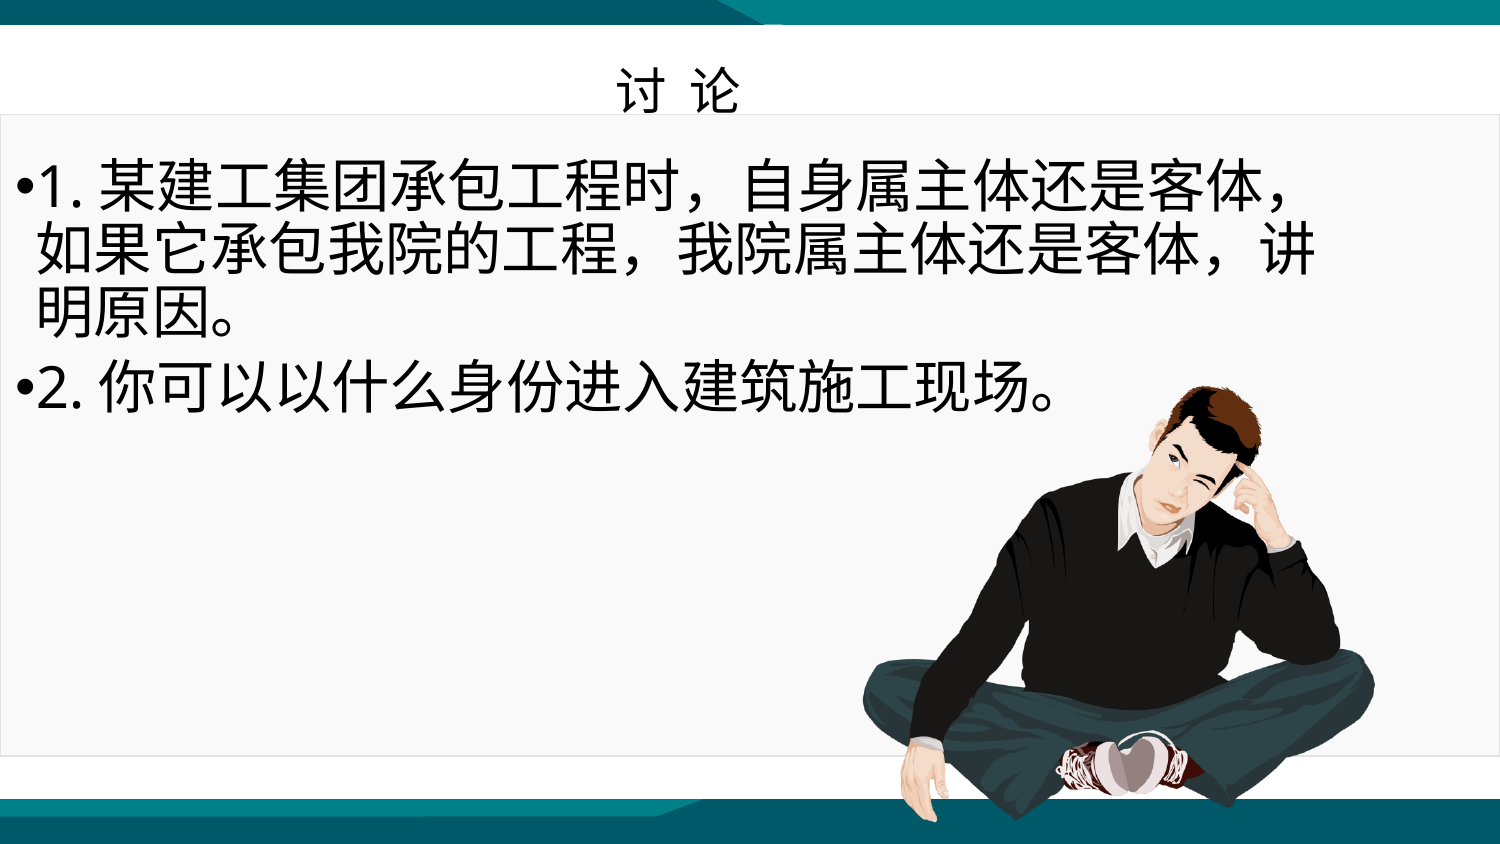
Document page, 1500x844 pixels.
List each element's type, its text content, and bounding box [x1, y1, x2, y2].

picture [856, 378, 1386, 841]
title 讨 论 [600, 58, 1500, 192]
list 1.某建工集团承包工程时，自身属主体还是客体，如果它承包我院的工程，我院属主体还是客体，讲明原因。 2.你可以以什么身份进入建筑施工现场。 [0, 150, 1350, 638]
